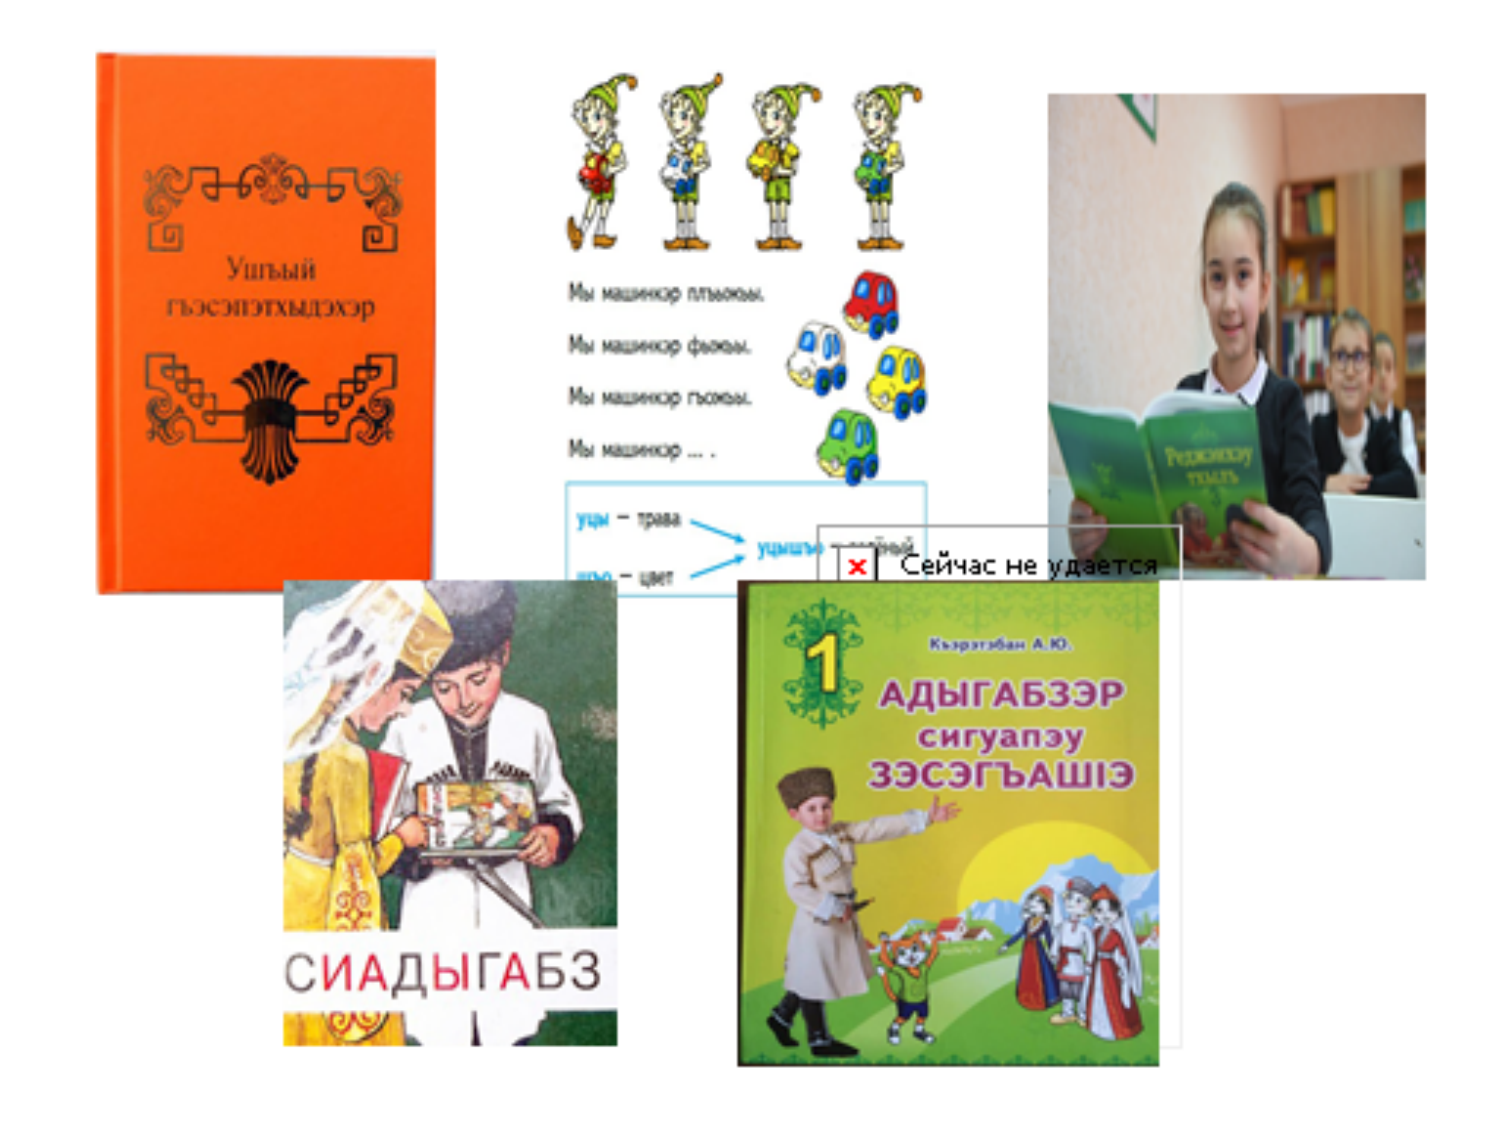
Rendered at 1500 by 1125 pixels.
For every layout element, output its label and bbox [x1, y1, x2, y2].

picture [52, 39, 1459, 1095]
